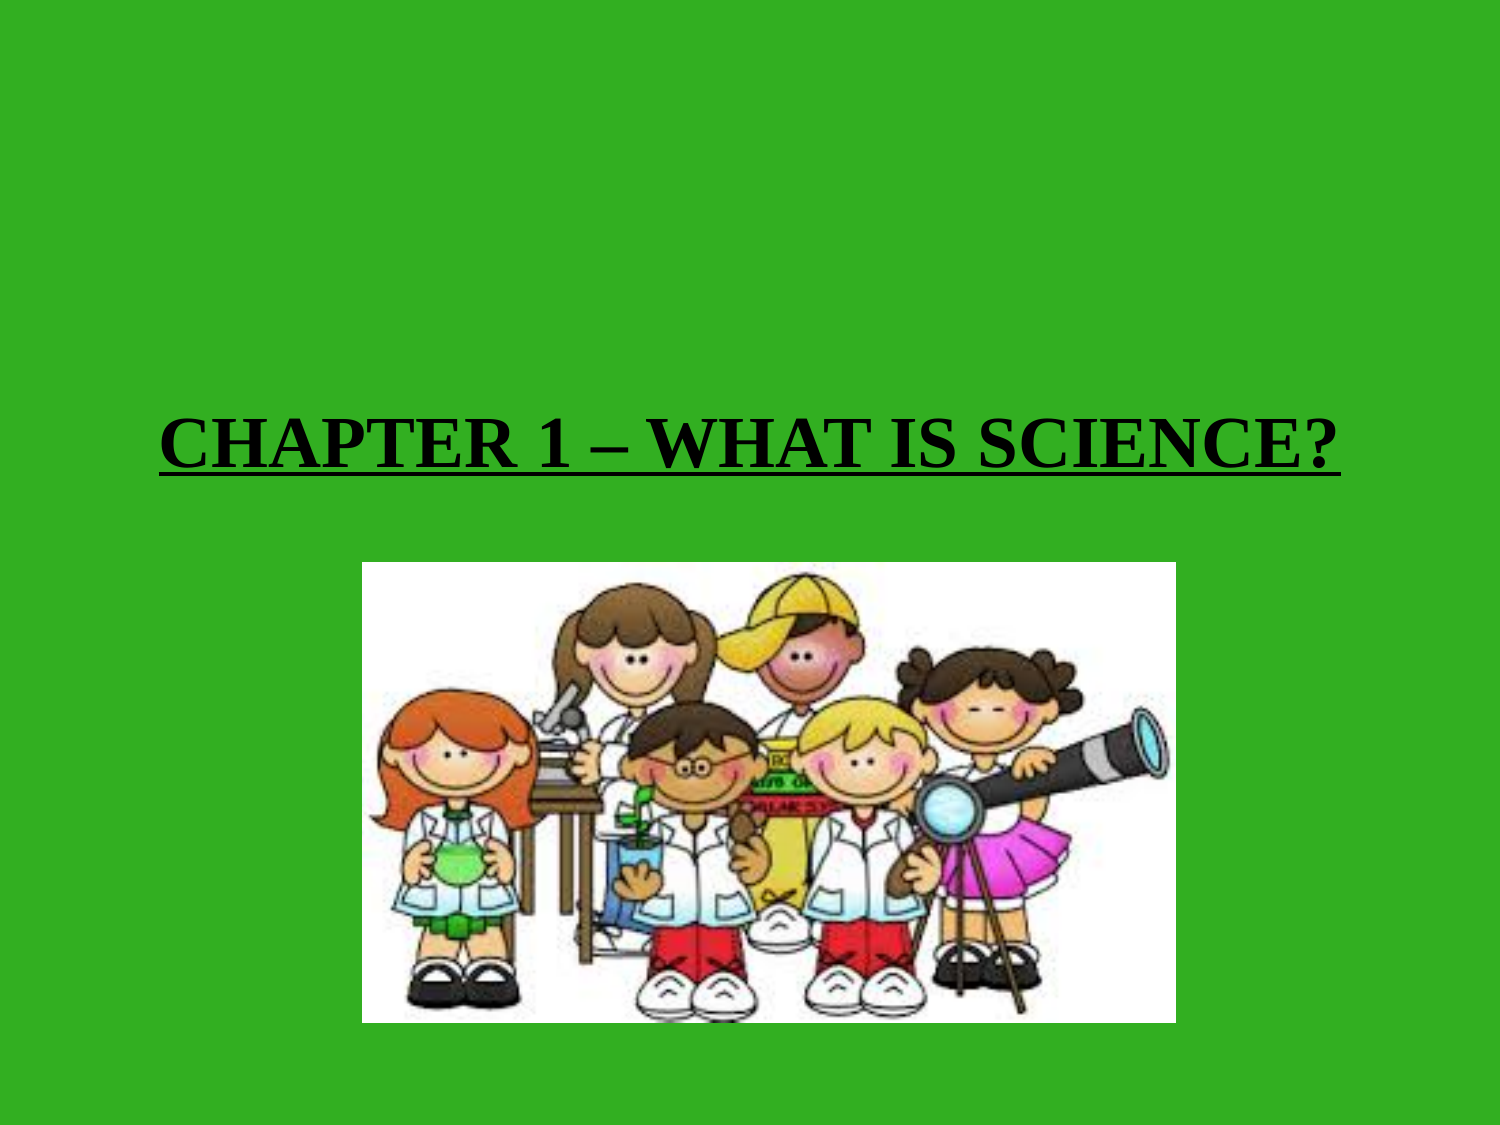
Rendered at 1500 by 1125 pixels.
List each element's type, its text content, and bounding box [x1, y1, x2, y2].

picture [362, 562, 1177, 1023]
title CHAPTER 1 – WHAT IS SCIENCE? [112, 349, 1388, 591]
